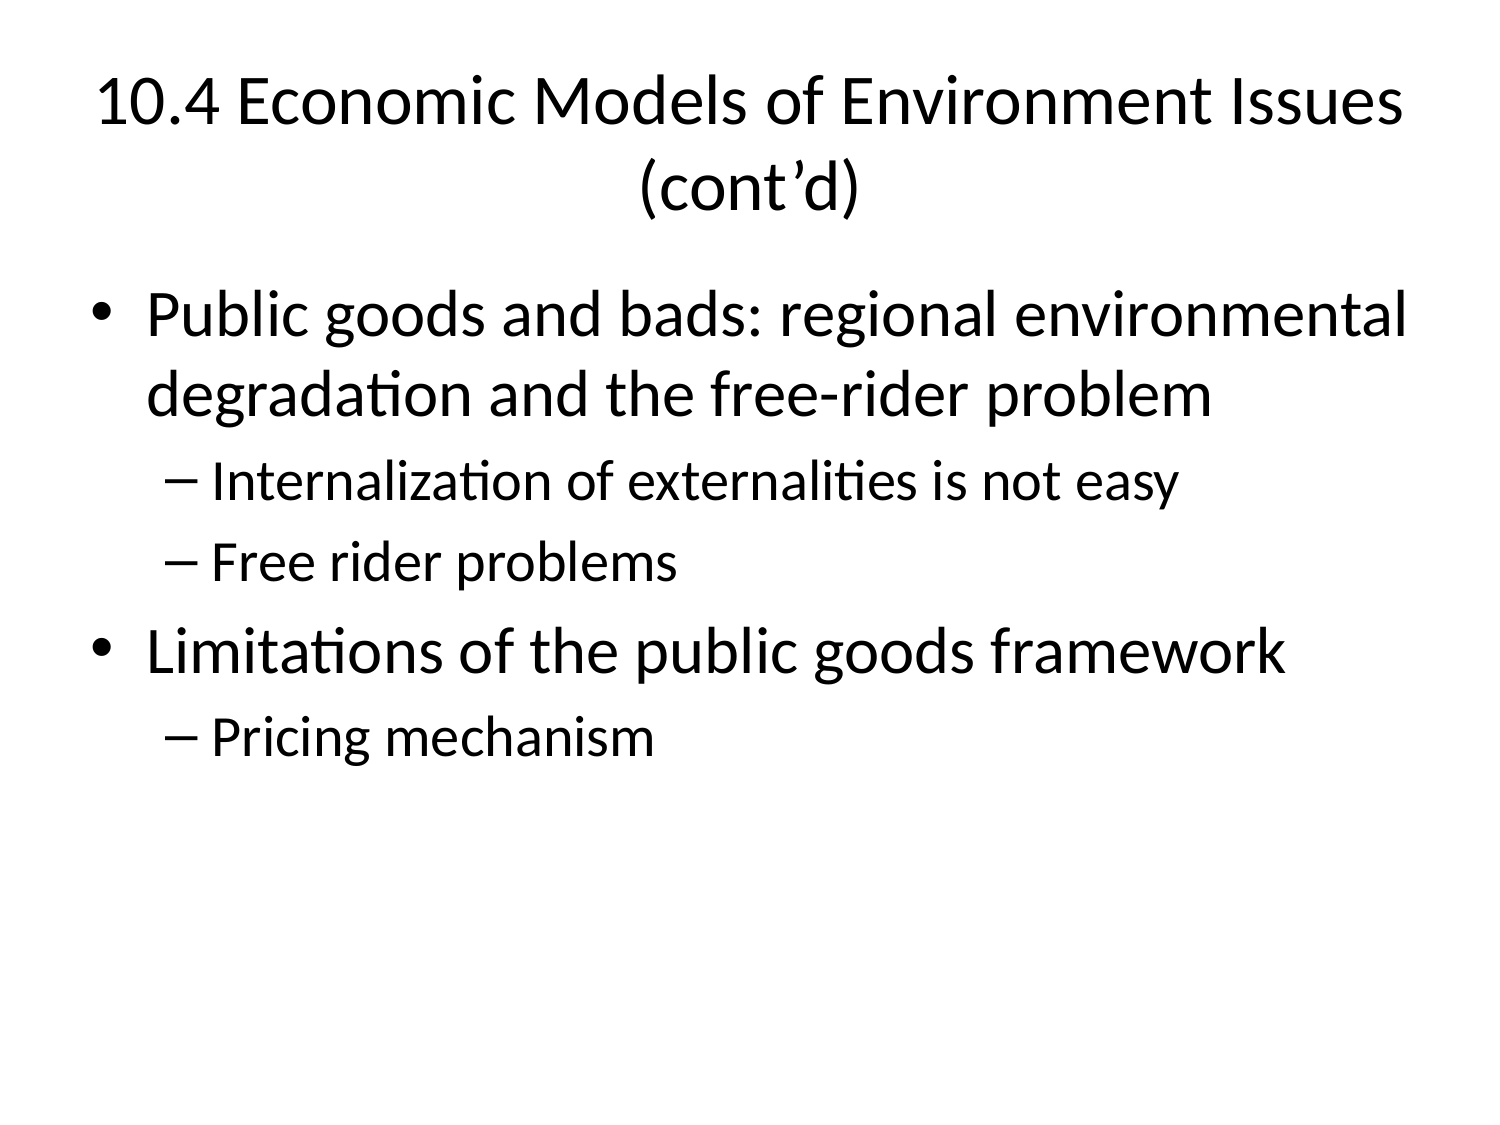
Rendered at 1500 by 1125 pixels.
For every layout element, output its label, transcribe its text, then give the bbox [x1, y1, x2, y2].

list Public goods and bads: regional environmental degradation and the free-rider problem Internalization of externalities is not easy Free rider problems Limitations of the public goods framework Pricing mechanism [75, 262, 1425, 1005]
title 10.4 Economic Models of Environment Issues (cont’d) [75, 45, 1425, 233]
